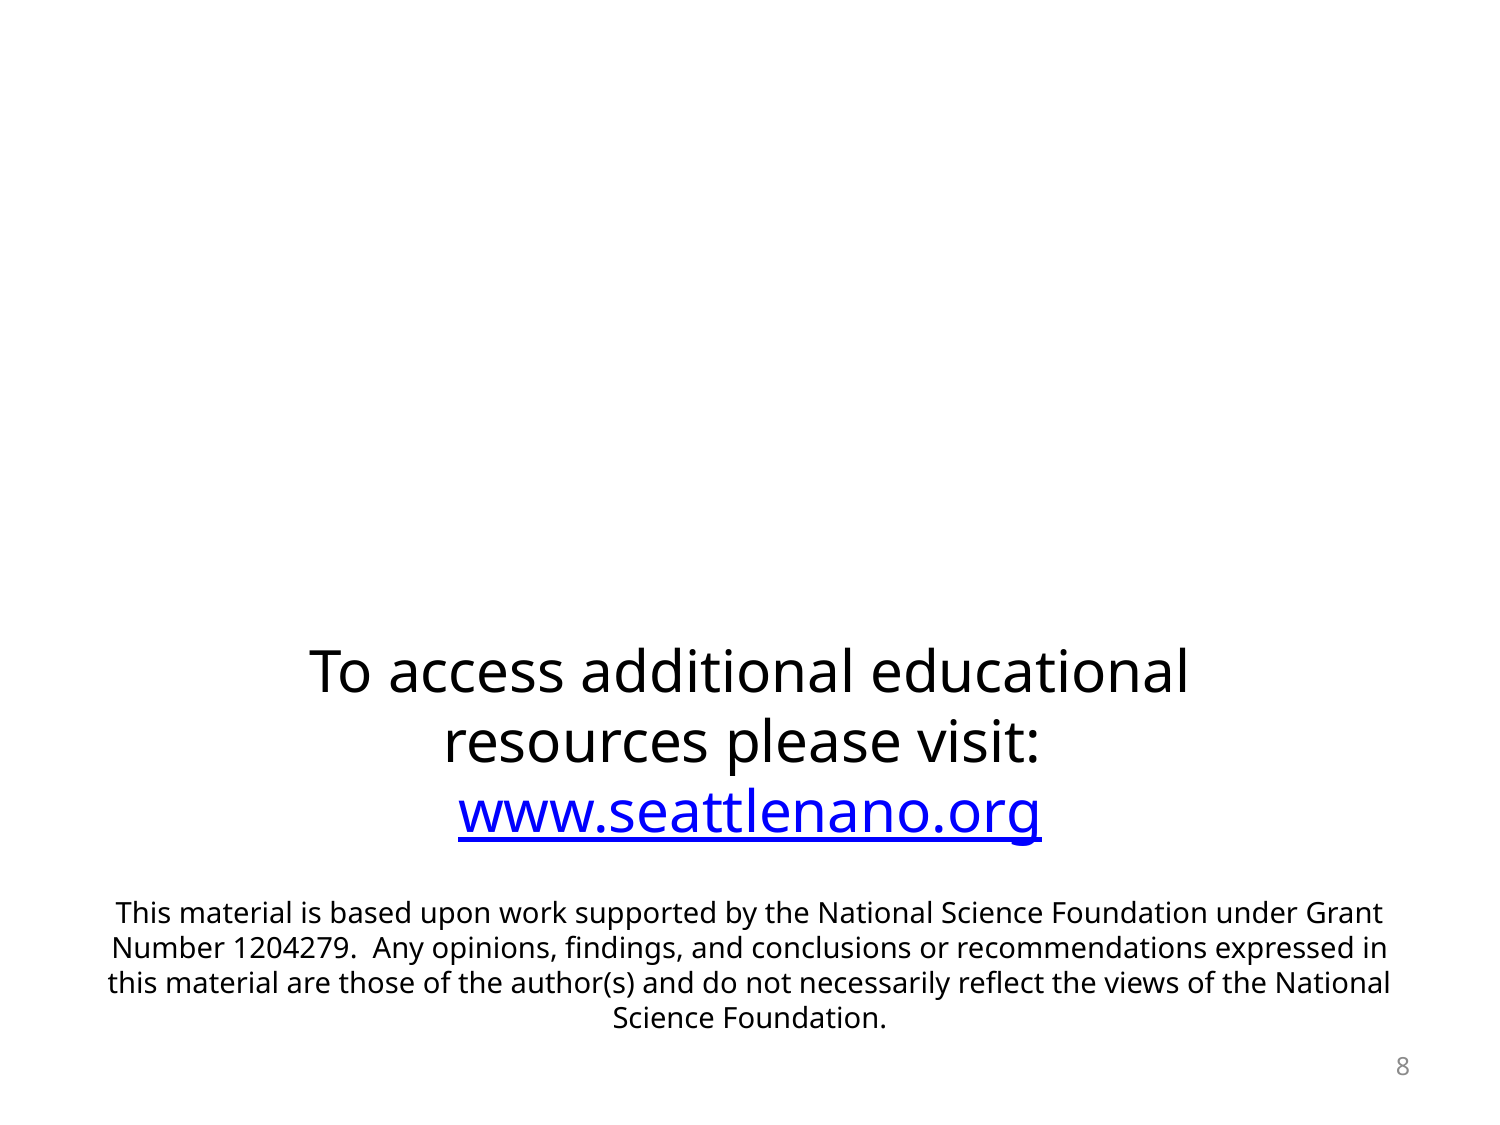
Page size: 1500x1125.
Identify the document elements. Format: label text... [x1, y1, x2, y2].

slide_number 8 [1074, 1037, 1425, 1098]
